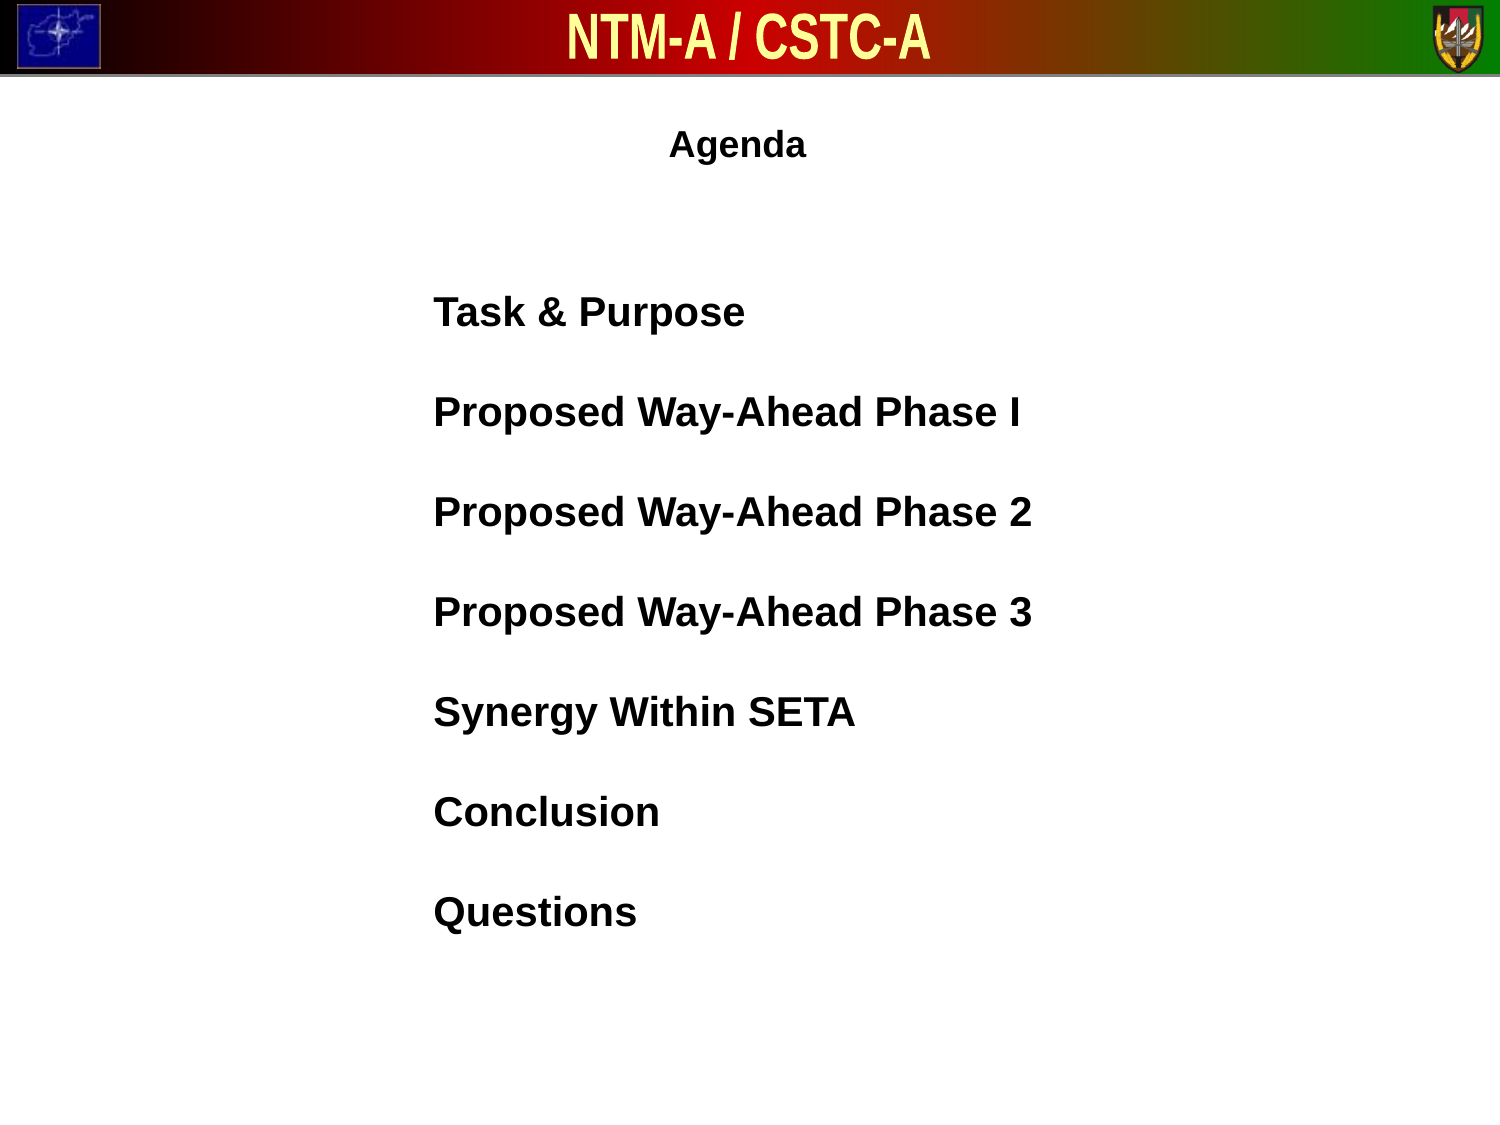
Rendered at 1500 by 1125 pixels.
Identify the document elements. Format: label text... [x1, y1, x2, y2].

picture [1432, 5, 1484, 74]
text_box Task & Purpose Proposed Way-Ahead Phase I Proposed Way-Ahead Phase 2 Proposed Way-Ahead Phase 3 Synergy Within SETA Conclusion Questions [418, 276, 1082, 987]
text_box Agenda [162, 112, 1313, 173]
picture [17, 4, 101, 69]
